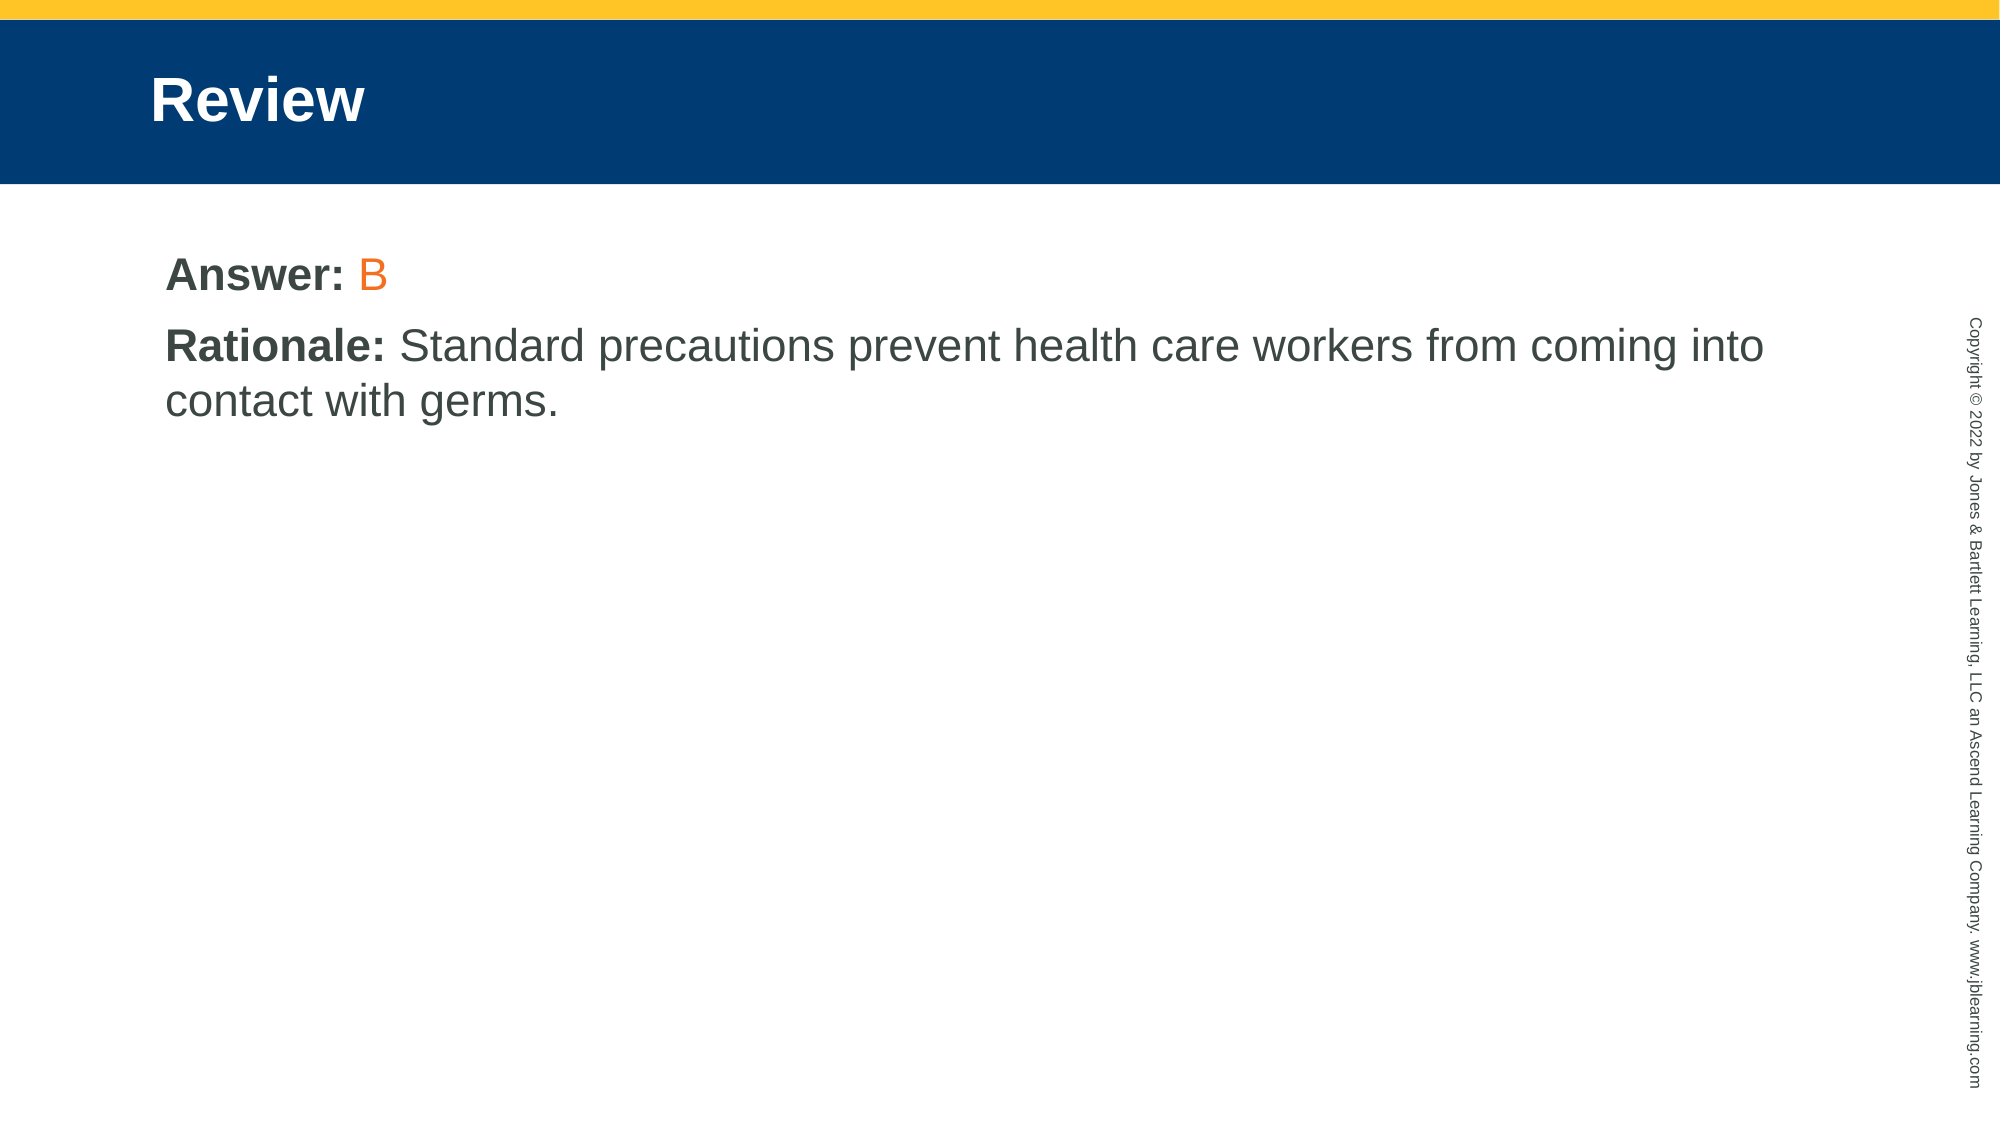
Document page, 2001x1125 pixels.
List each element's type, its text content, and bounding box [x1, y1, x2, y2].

list Answer: B Rationale: Standard precautions prevent health care workers from coming into contact with germs. [150, 237, 1850, 1025]
title Review [0, 19, 2000, 185]
